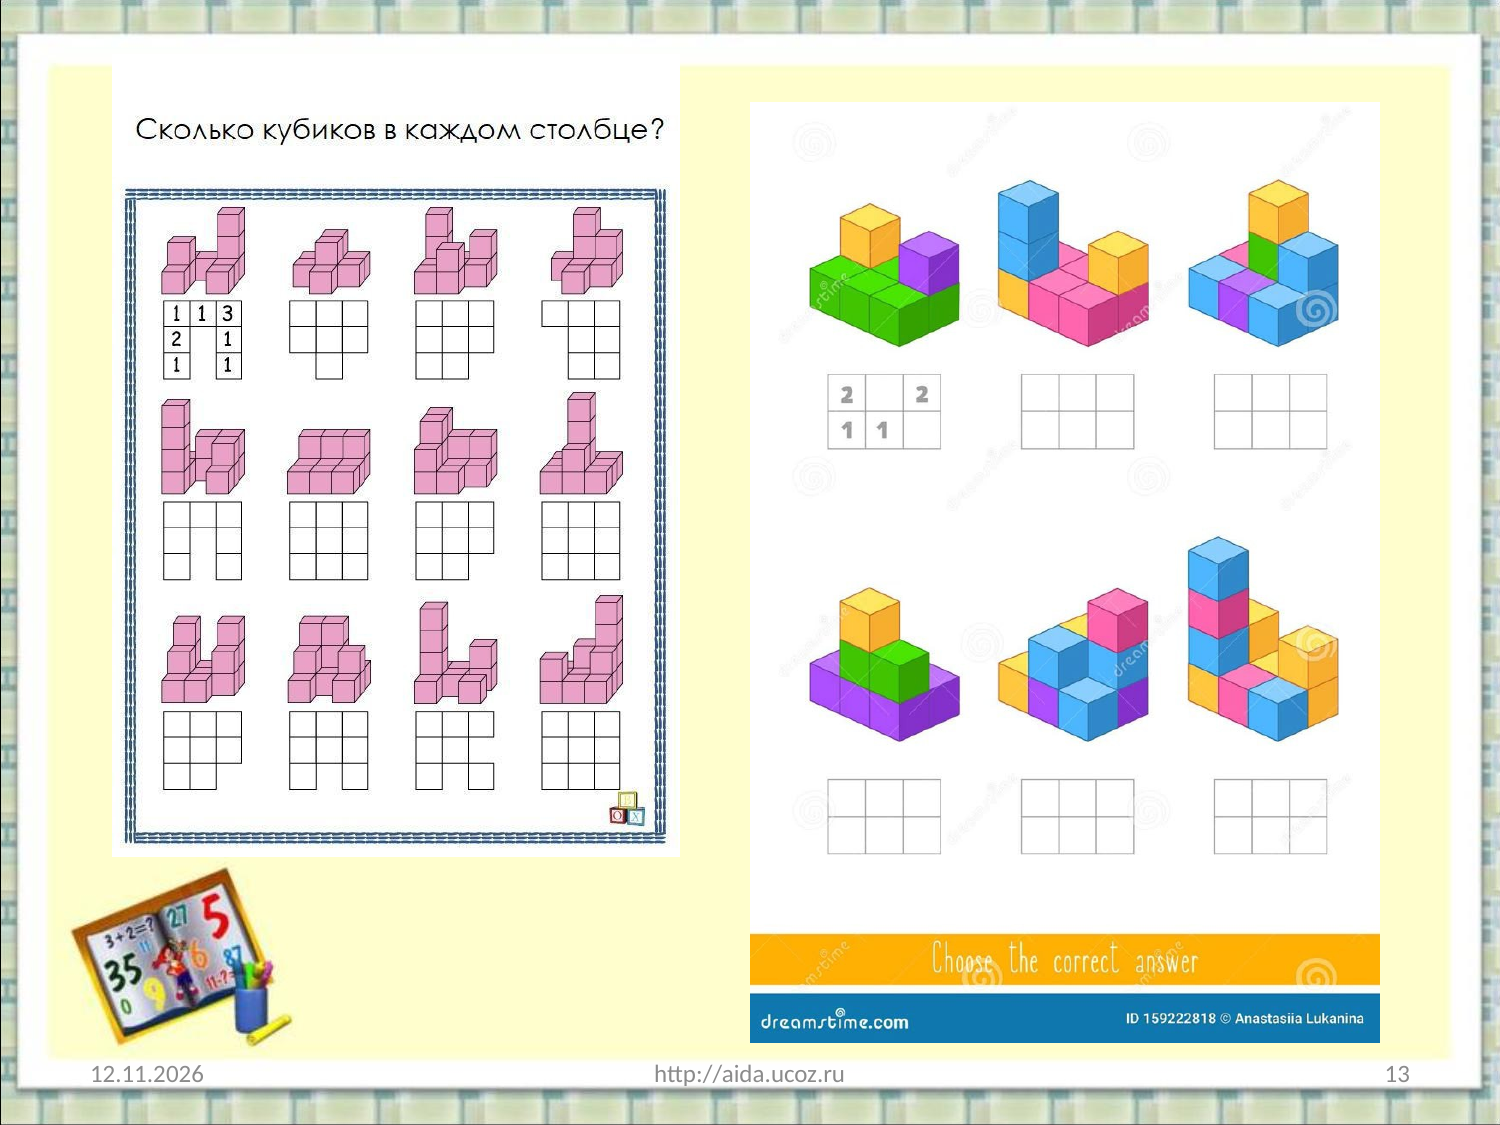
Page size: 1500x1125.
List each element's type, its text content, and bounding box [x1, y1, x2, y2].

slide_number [75, 1042, 425, 1103]
footer http://aida.ucoz.ru [512, 1042, 988, 1103]
picture [0, 0, 1500, 1125]
slide_number 13 [1074, 1042, 1425, 1103]
